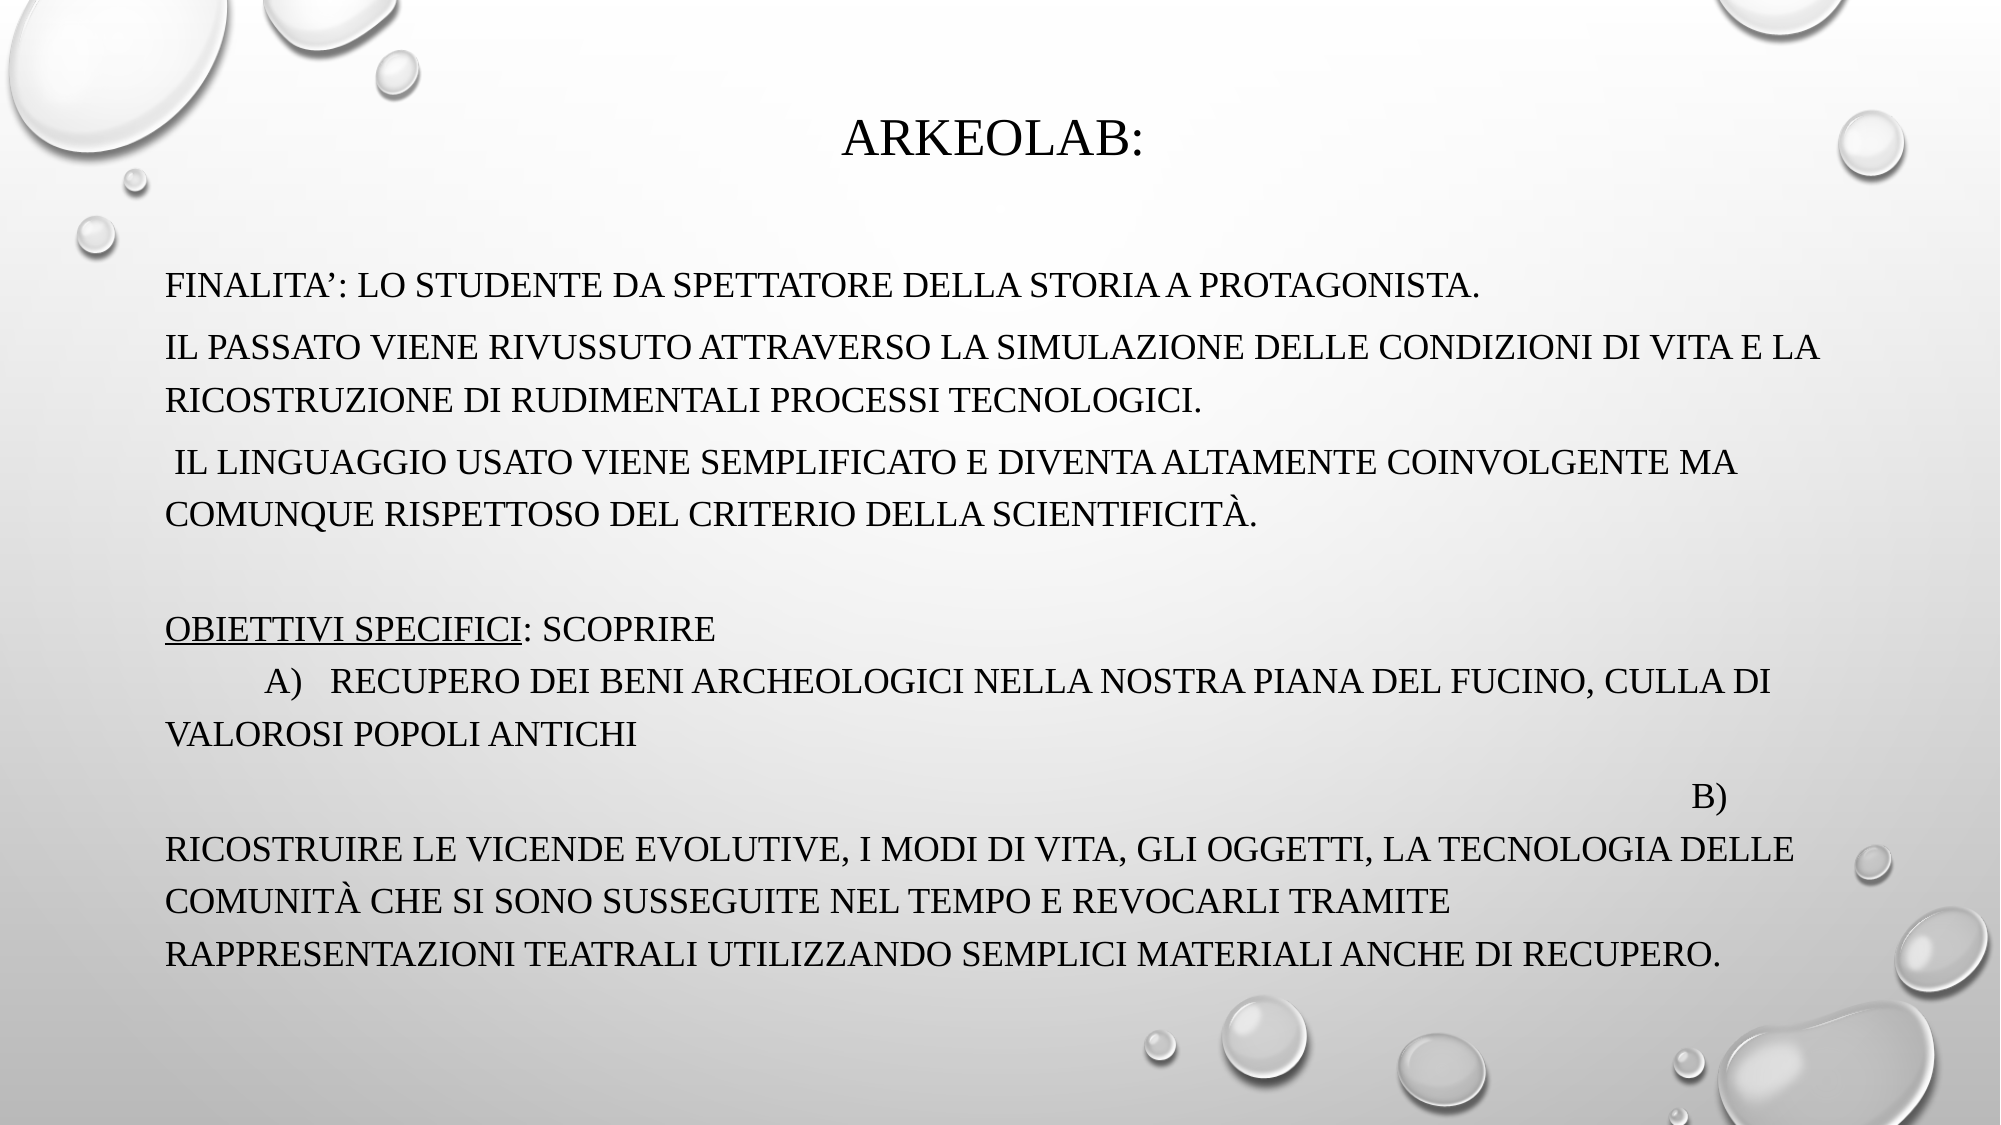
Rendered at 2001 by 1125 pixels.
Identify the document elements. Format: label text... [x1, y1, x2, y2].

list FINALITA’: lo studente da spettatore della storia a protagonista. Il passato VIENE RIVUSSUTO attraverso la simulazione delle condizioni di vita e la ricostruzione di rudimentali processi tecnologici. Il linguaggio usato viene semplificato e diventa altamente coinvolgente ma comunque rispettoso del criterio della scientificità. Obiettivi specifici: scoprire a) recupero dei beni archeologici nella nostra piana del Fucino, culla di valorosi popoli antichi b) ricostruire le vicende evolutive, i modi di vita, gli oggetti, la tecnologia delle comunità che si sono susseguite nel tempo E Revocarli tramite rappresentazioni teatrali utilizzando semplici materiali anche di recupero. [149, 244, 1850, 992]
title ARKEOLAB: [149, 101, 1851, 246]
picture [0, 0, 2000, 1125]
